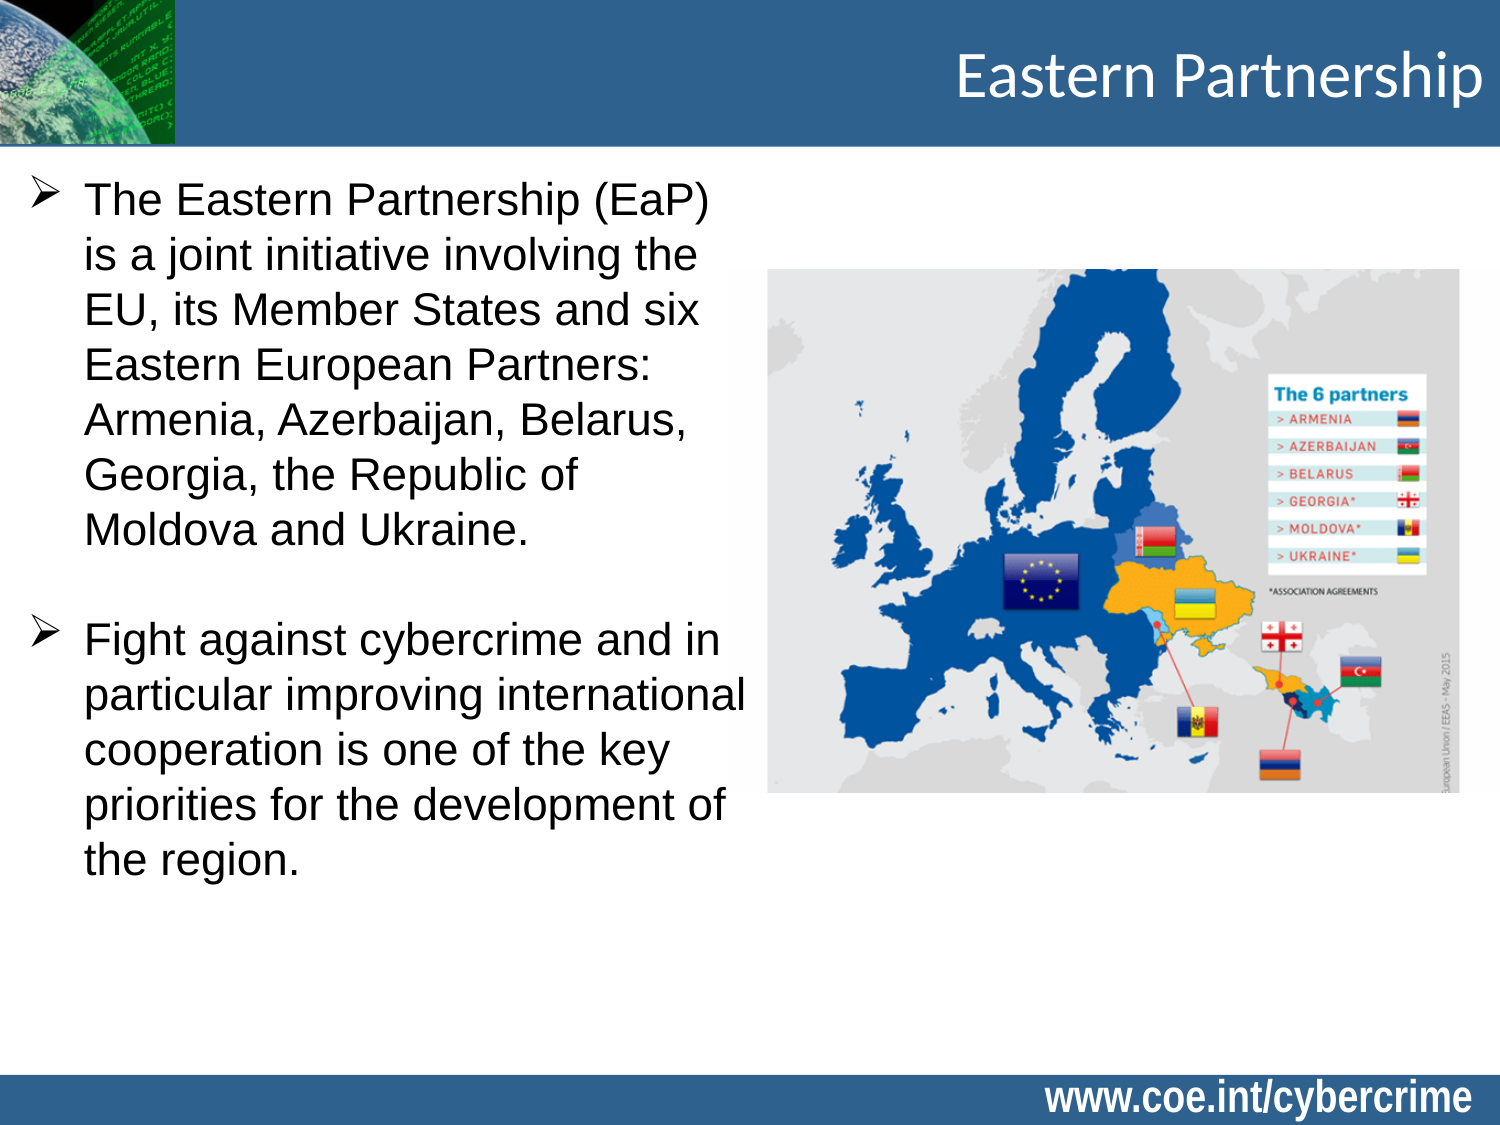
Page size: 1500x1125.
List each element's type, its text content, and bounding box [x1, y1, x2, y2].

picture [728, 269, 1500, 793]
text_box Eastern Partnership [177, 0, 1500, 149]
text_box [0, 1073, 1030, 1125]
text_box www.coe.int/cybercrime [1030, 1059, 1500, 1125]
text_box The Eastern Partnership (EaP) is a joint initiative involving the EU, its Member States and six Eastern European Partners: Armenia, Azerbaijan, Belarus, Georgia, the Republic of Moldova and Ukraine. Fight against cybercrime and in particular improving international cooperation is one of the key priorities for the development of the region. [12, 162, 763, 892]
picture [0, 0, 175, 144]
